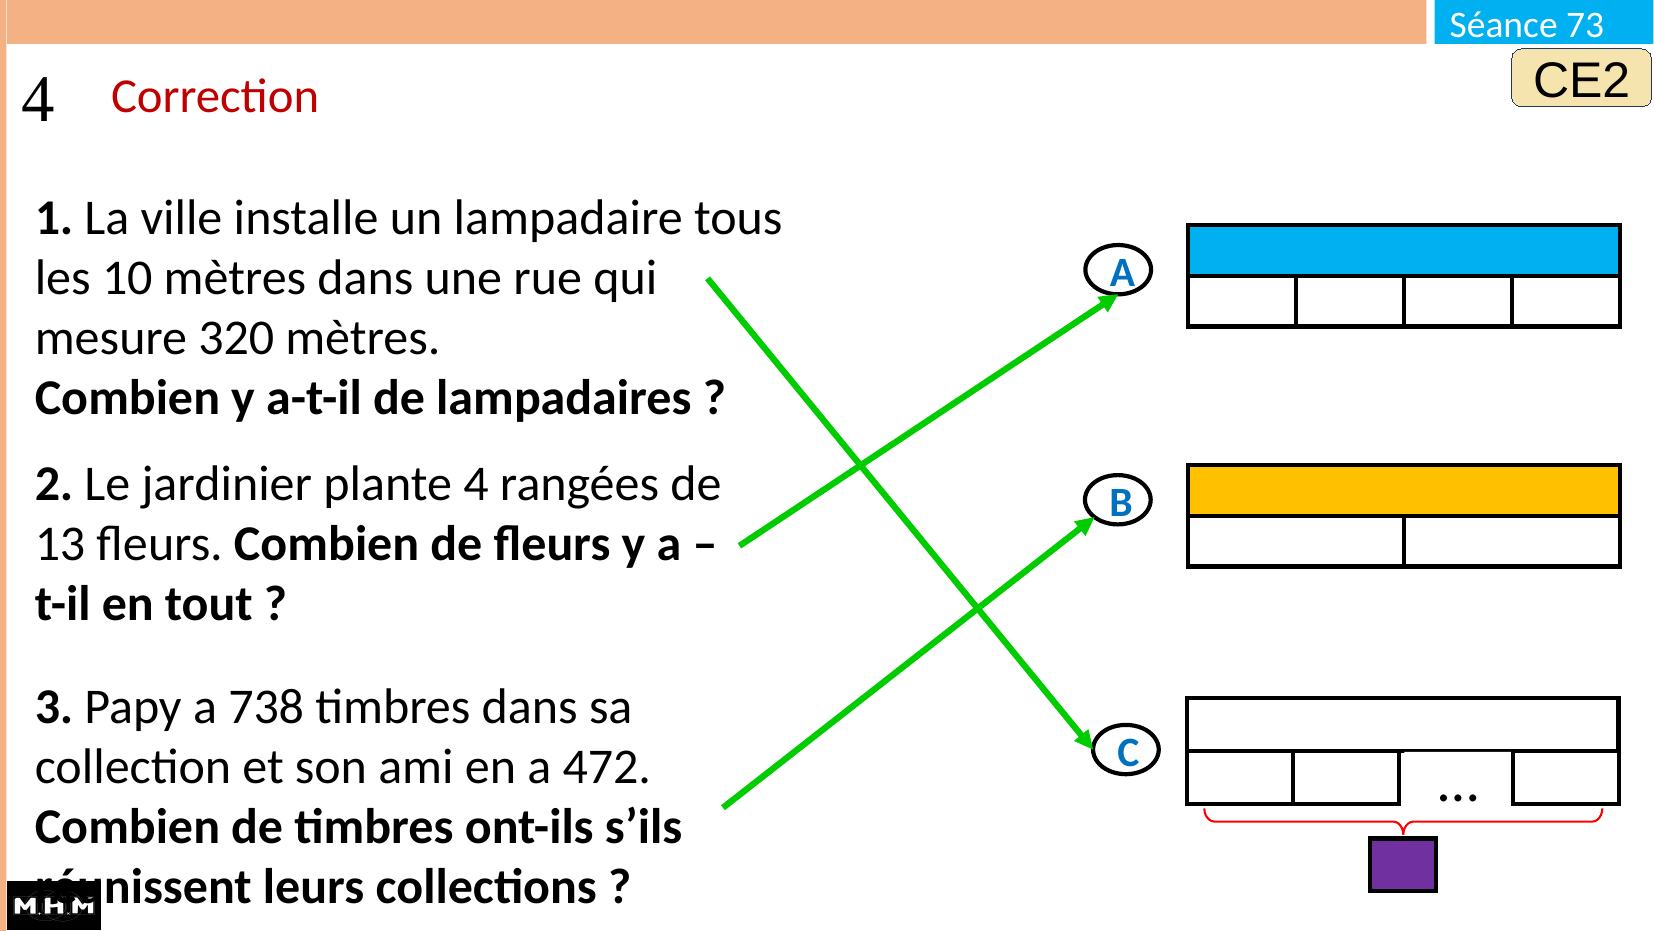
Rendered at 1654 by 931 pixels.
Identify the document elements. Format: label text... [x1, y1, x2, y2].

text_box CE2 [1511, 48, 1652, 107]
text_box 3. Papy a 738 timbres dans sa collection et son ami en a 472. Combien de timbres ont-ils s’ils réunissent leurs collections ? [19, 666, 802, 921]
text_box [1187, 224, 1621, 327]
text_box B [1124, 473, 1153, 527]
title Correction [96, 26, 1523, 130]
text_box 1. La ville installe un lampadaire tous les 10 mètres dans une rue qui mesure 320 mètres. Combien y a-t-il de lampadaires ? [19, 177, 817, 433]
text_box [1187, 464, 1621, 567]
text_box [1186, 698, 1620, 892]
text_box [722, 516, 1095, 808]
text_box C [1099, 722, 1161, 777]
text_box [739, 294, 1119, 547]
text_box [707, 278, 1094, 750]
text_box A [1083, 242, 1154, 297]
picture [7, 881, 101, 930]
text_box 2. Le jardinier plante 4 rangées de 13 fleurs. Combien de fleurs y a –t-il en tout ? [19, 442, 702, 638]
